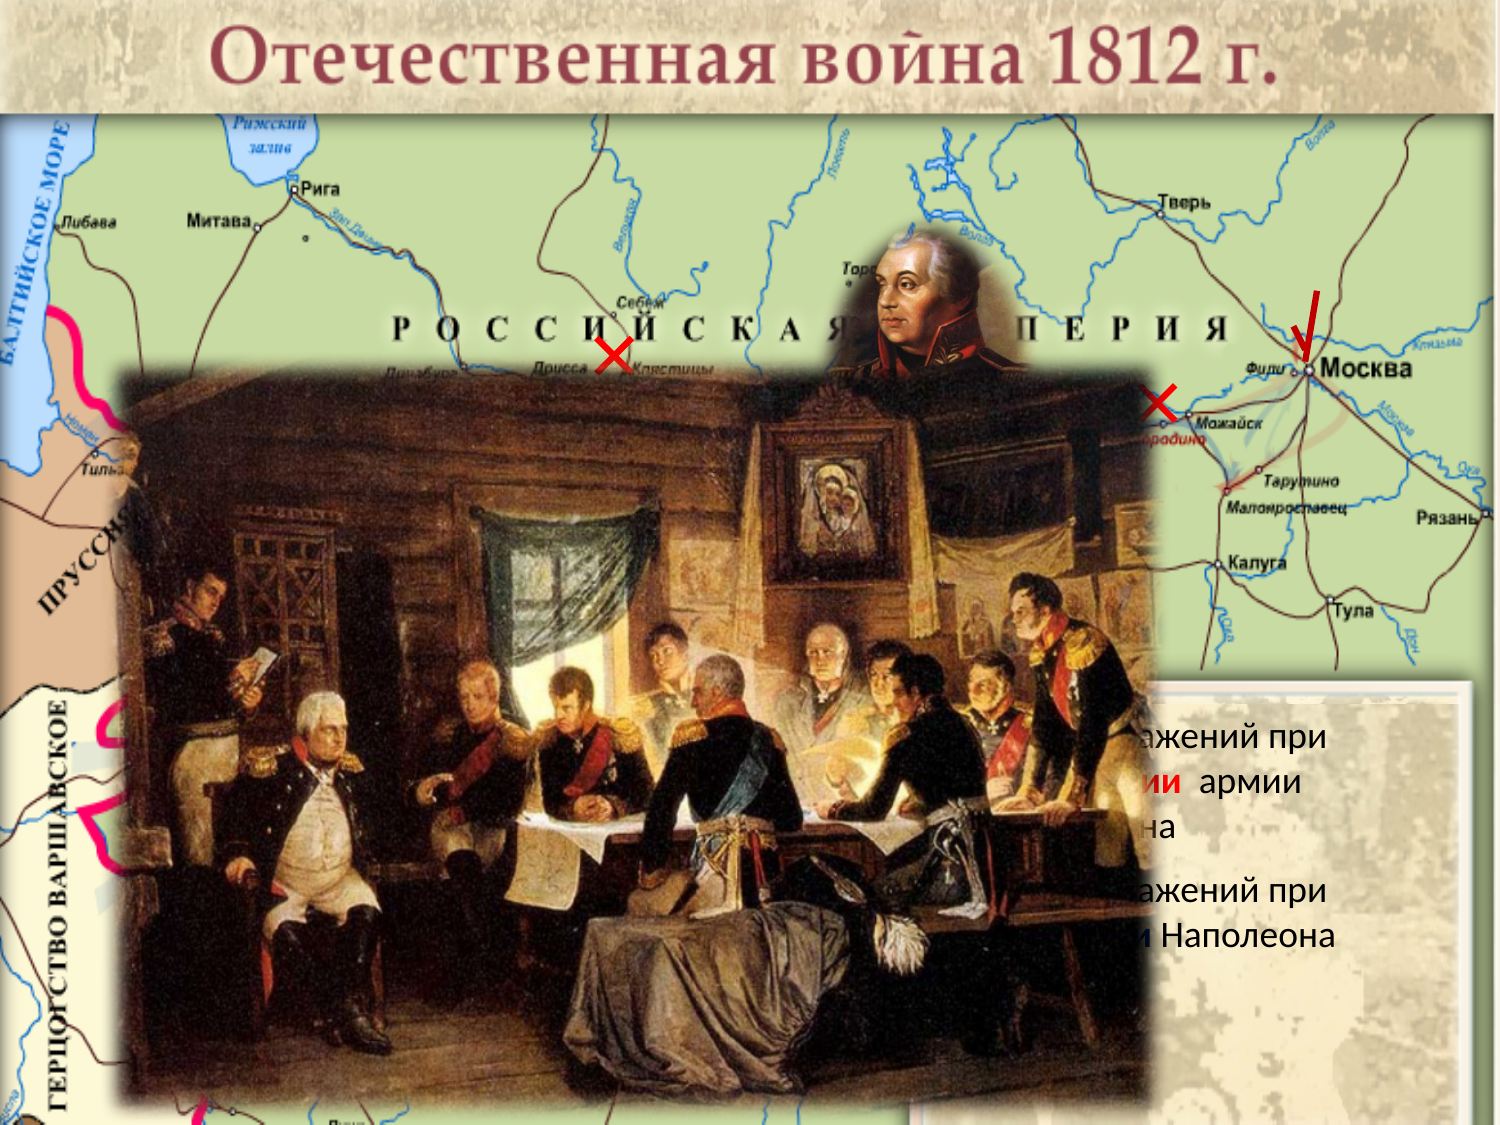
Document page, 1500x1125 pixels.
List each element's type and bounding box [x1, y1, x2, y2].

picture [0, 0, 1500, 1125]
text_box [1293, 325, 1299, 351]
text_box [1304, 290, 1318, 362]
text_box [596, 337, 633, 350]
